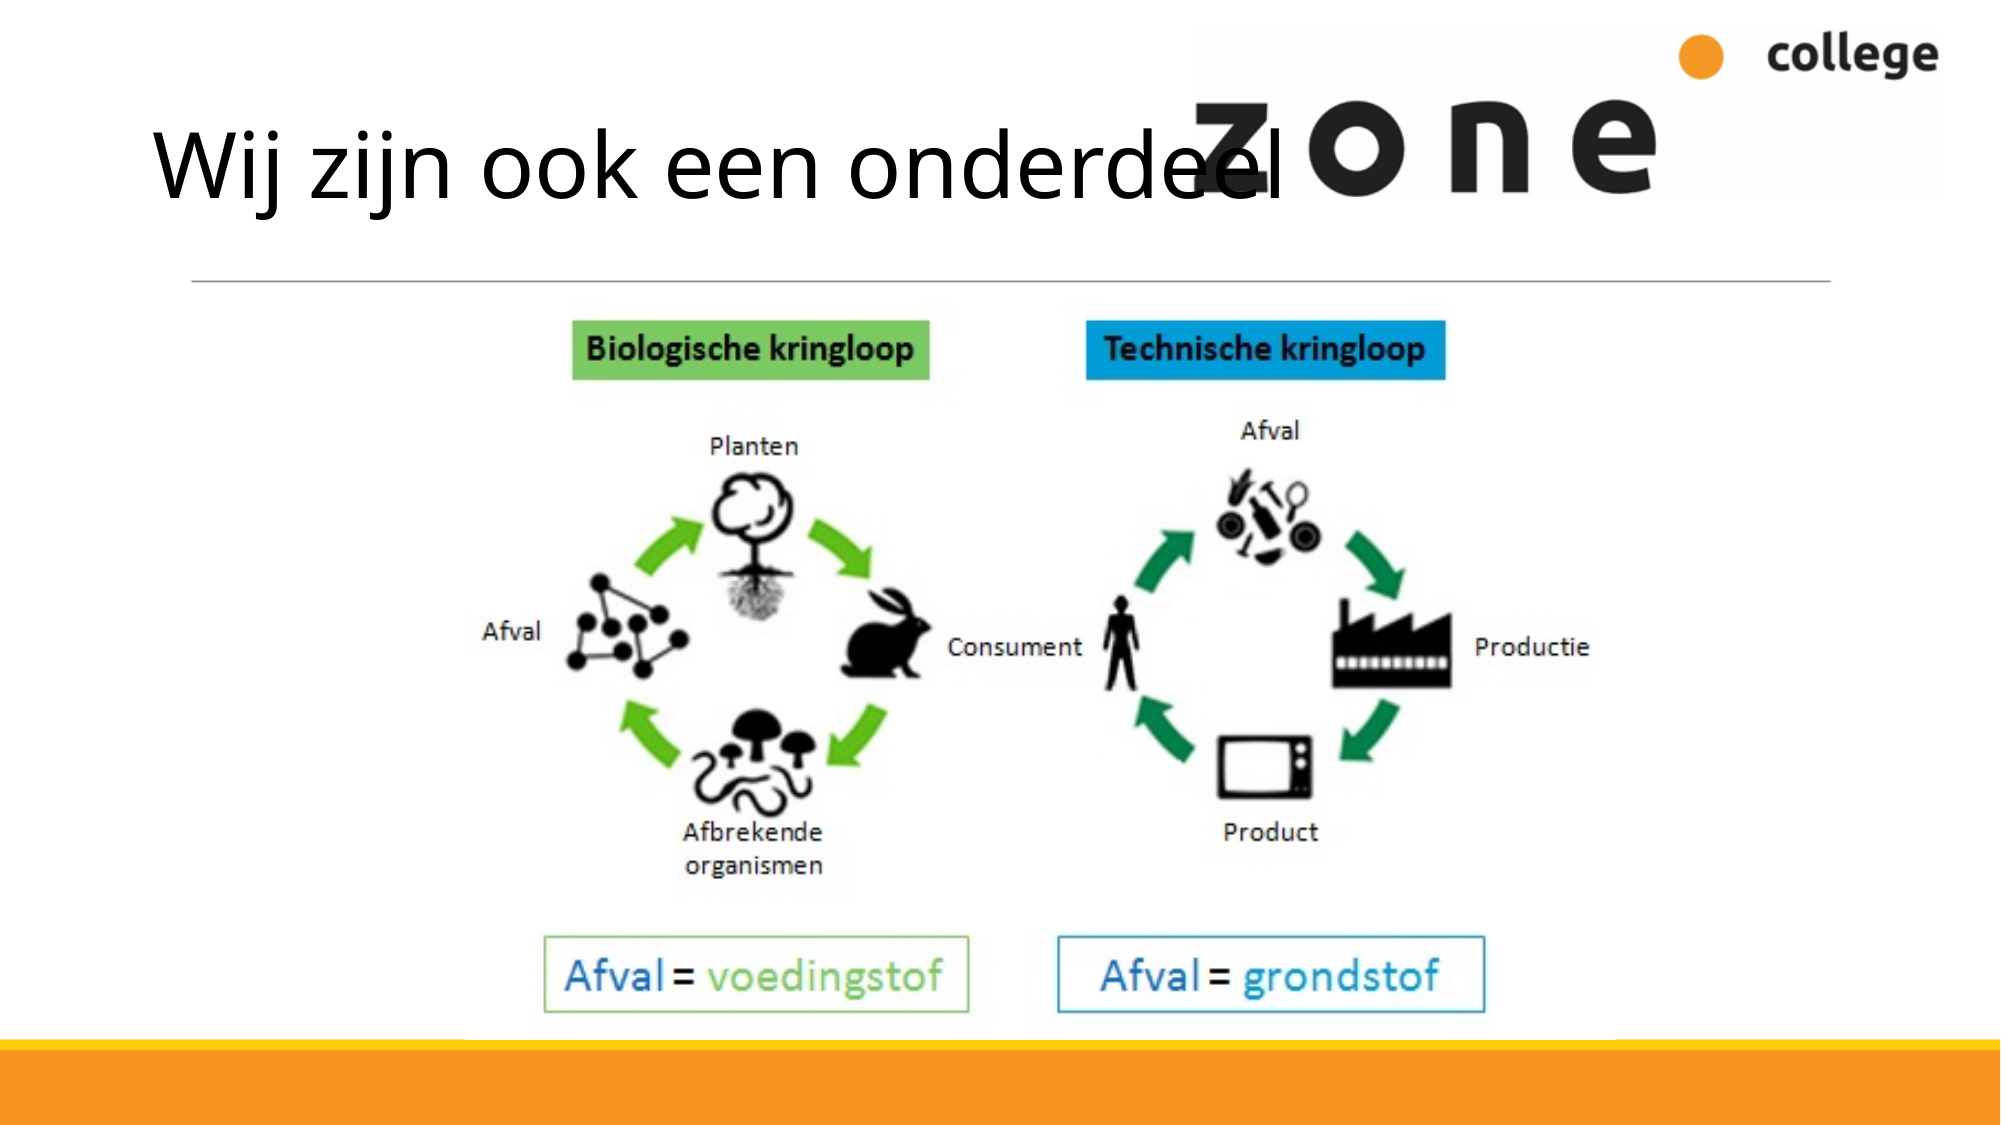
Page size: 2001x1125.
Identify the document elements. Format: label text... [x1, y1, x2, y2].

title Wij zijn ook een onderdeel [137, 59, 1863, 278]
picture [0, 0, 2001, 1125]
